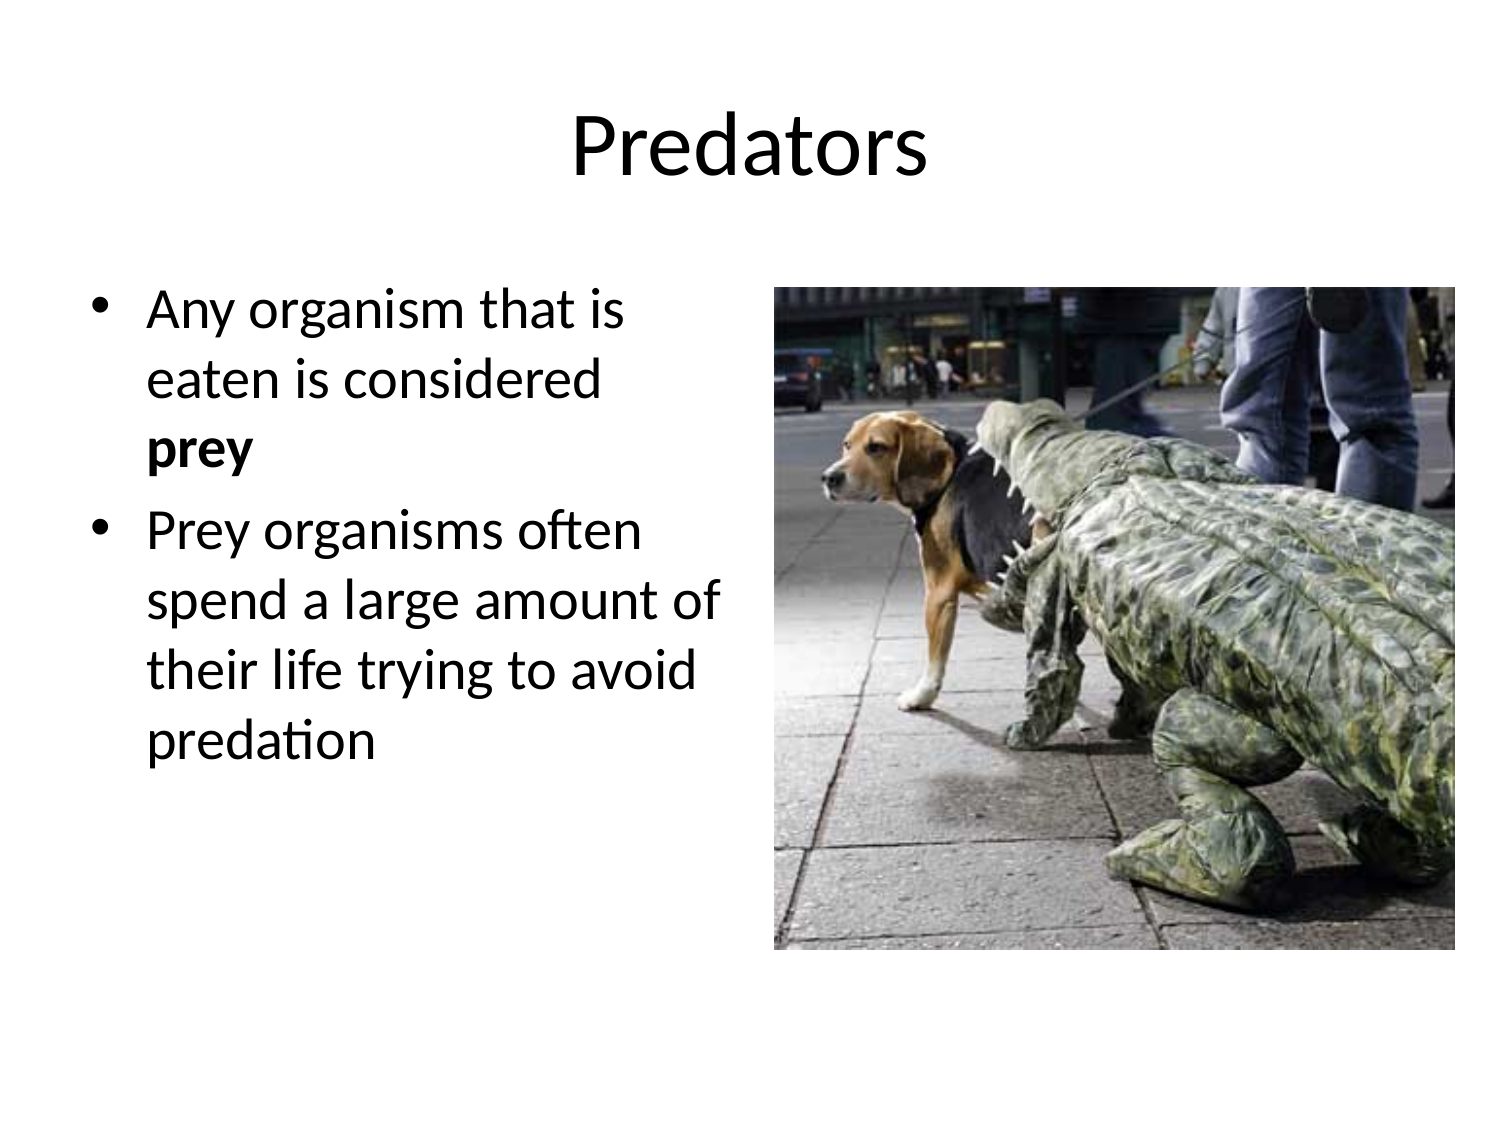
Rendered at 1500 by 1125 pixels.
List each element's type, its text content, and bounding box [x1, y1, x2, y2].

picture [774, 287, 1456, 951]
list Any organism that is eaten is considered prey Prey organisms often spend a large amount of their life trying to avoid predation [75, 262, 738, 1005]
title Predators [75, 45, 1425, 233]
